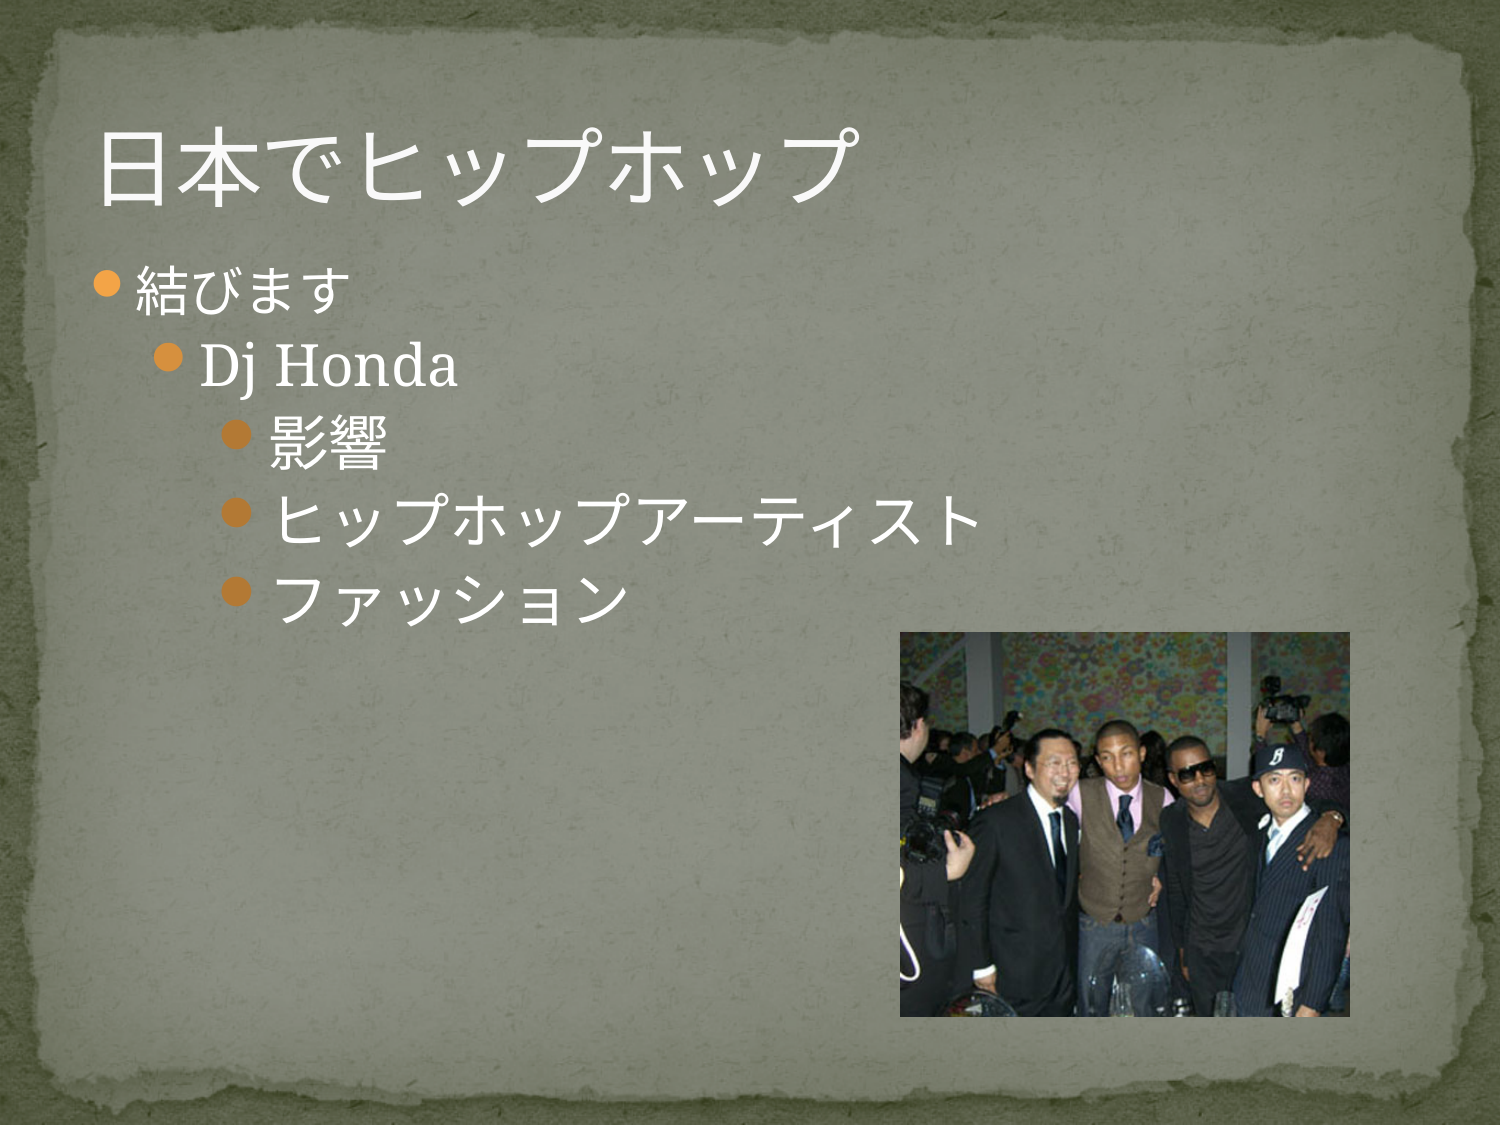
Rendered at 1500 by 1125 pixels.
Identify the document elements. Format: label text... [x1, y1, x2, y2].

title 日本でヒップホップ [74, 24, 1425, 225]
picture [900, 634, 1350, 1017]
list 結びます Dj Honda 影響 ヒップホップアーティスト ファッション [75, 249, 1425, 1000]
